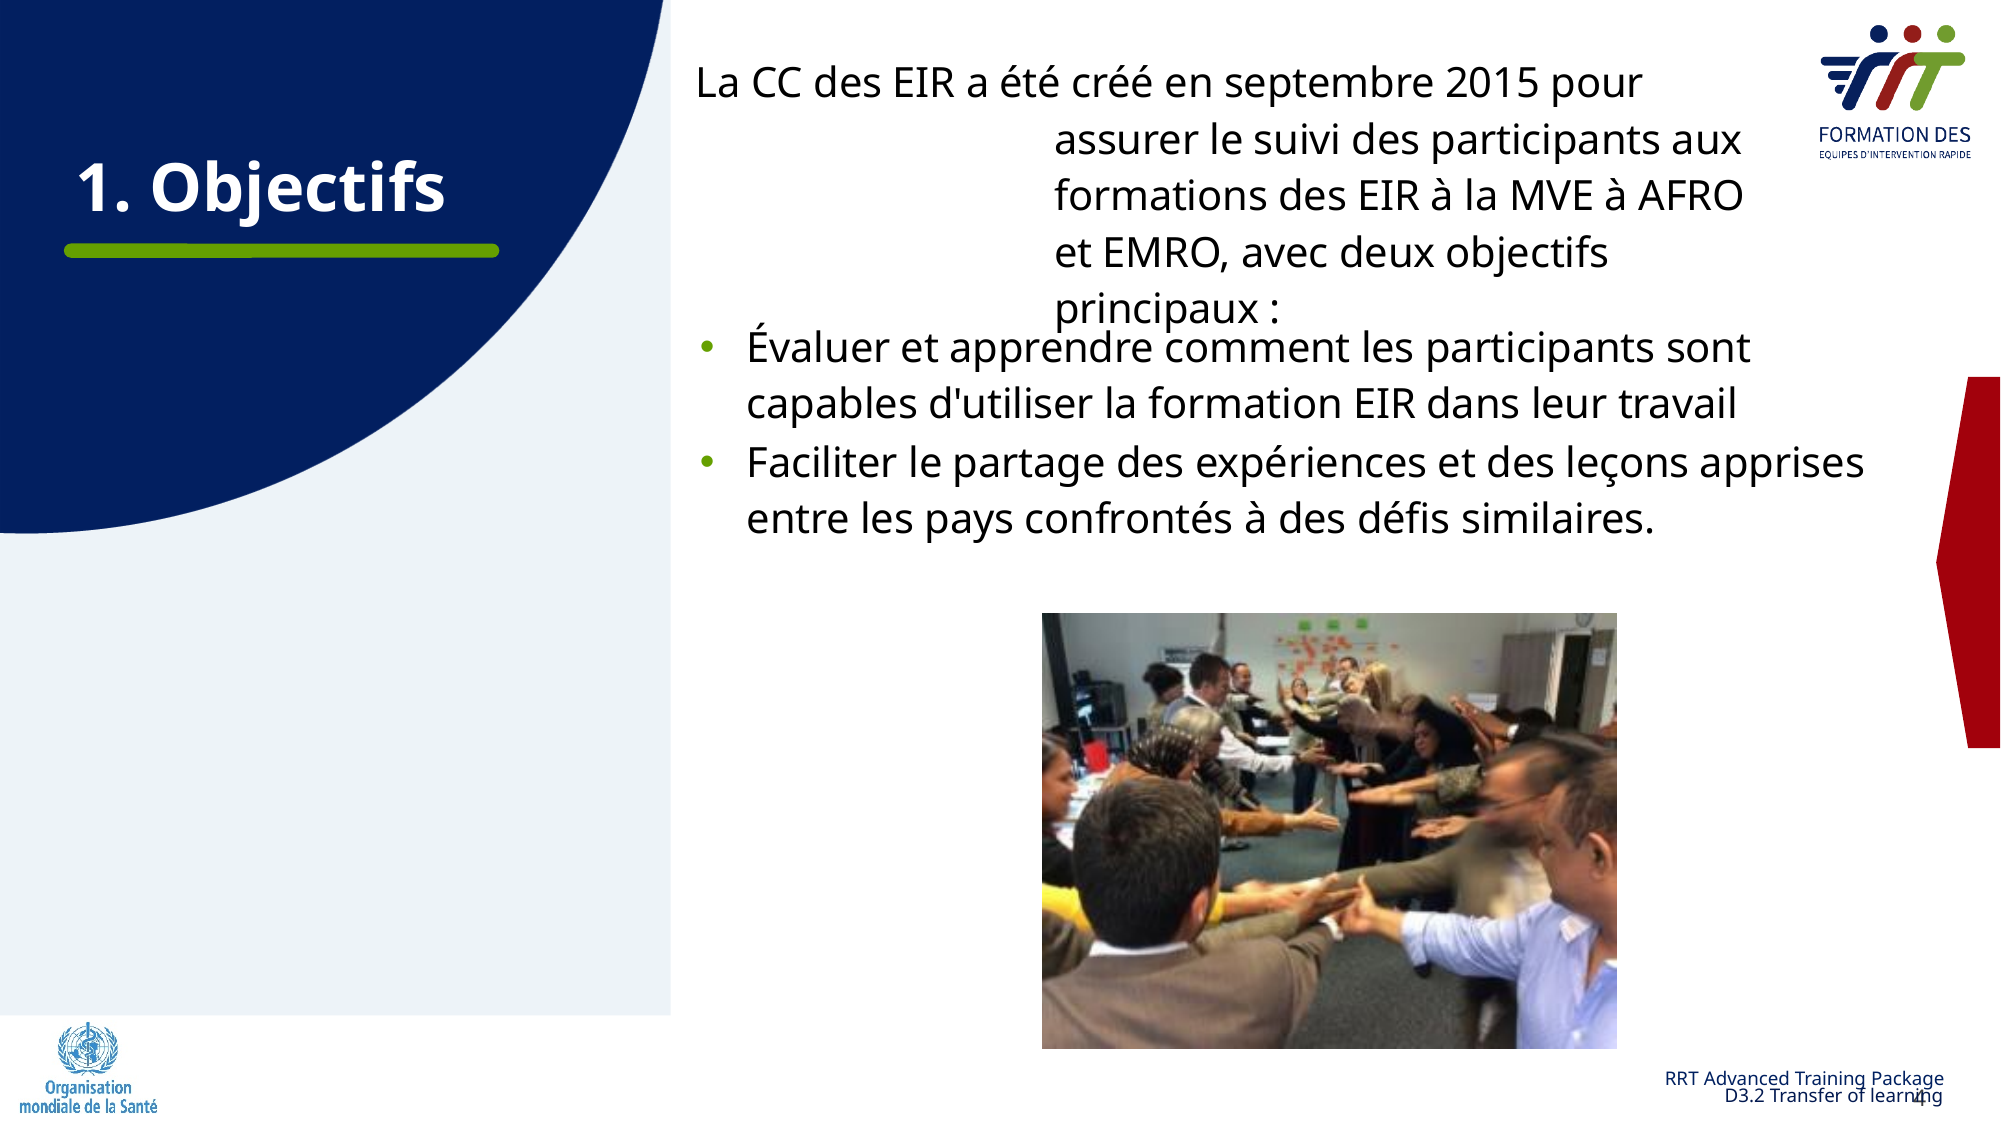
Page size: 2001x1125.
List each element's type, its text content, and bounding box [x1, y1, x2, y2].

list Évaluer et apprendre comment les participants sont capables d'utiliser la formation EIR dans leur travail Faciliter le partage des expériences et des leçons apprises entre les pays confrontés à des défis similaires. [697, 136, 1933, 777]
picture [1042, 613, 1617, 1049]
picture [1819, 24, 1971, 160]
text_box La CC des EIR a été créé en septembre 2015 pour assurer le suivi des participants aux formations des EIR à la MVE à AFRO et EMRO, avec deux objectifs principaux : [686, 42, 1793, 340]
title 1. Objectifs [67, 110, 604, 270]
picture [0, 0, 670, 538]
picture [18, 1020, 158, 1114]
